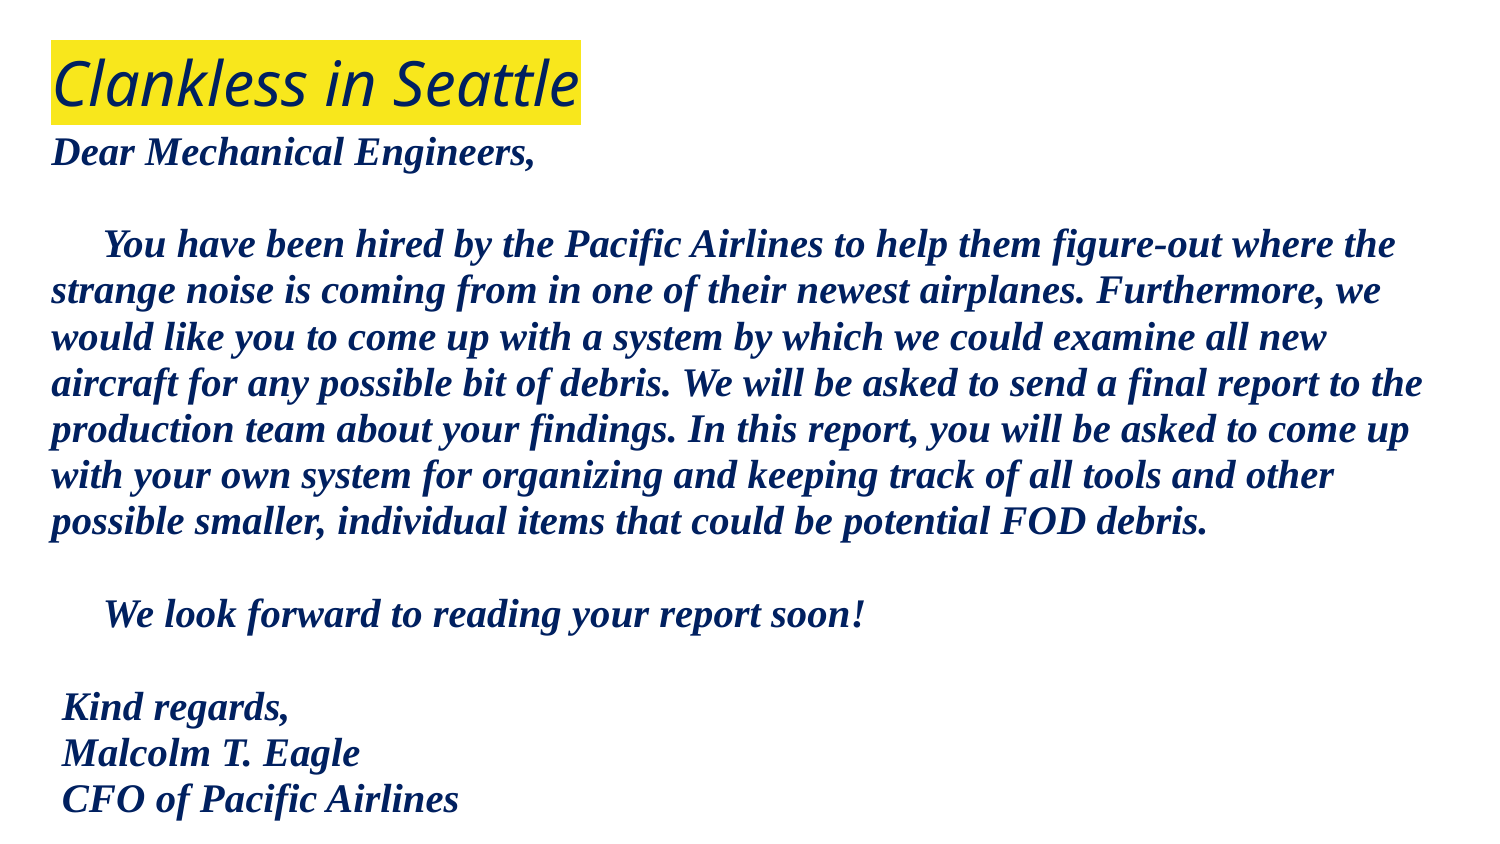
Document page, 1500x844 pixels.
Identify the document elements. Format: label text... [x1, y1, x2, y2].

list Dear Mechanical Engineers, You have been hired by the Pacific Airlines to help them figure-out where the strange noise is coming from in one of their newest airplanes. Furthermore, we would like you to come up with a system by which we could examine all new aircraft for any possible bit of debris. We will be asked to send a final report to the production team about your findings. In this report, you will be asked to come up with your own system for organizing and keeping track of all tools and other possible smaller, individual items that could be potential FOD debris. We look forward to reading your report soon! Kind regards, Malcolm T. Eagle CFO of Pacific Airlines [40, 122, 1444, 844]
title Clankless in Seattle [40, 38, 612, 122]
